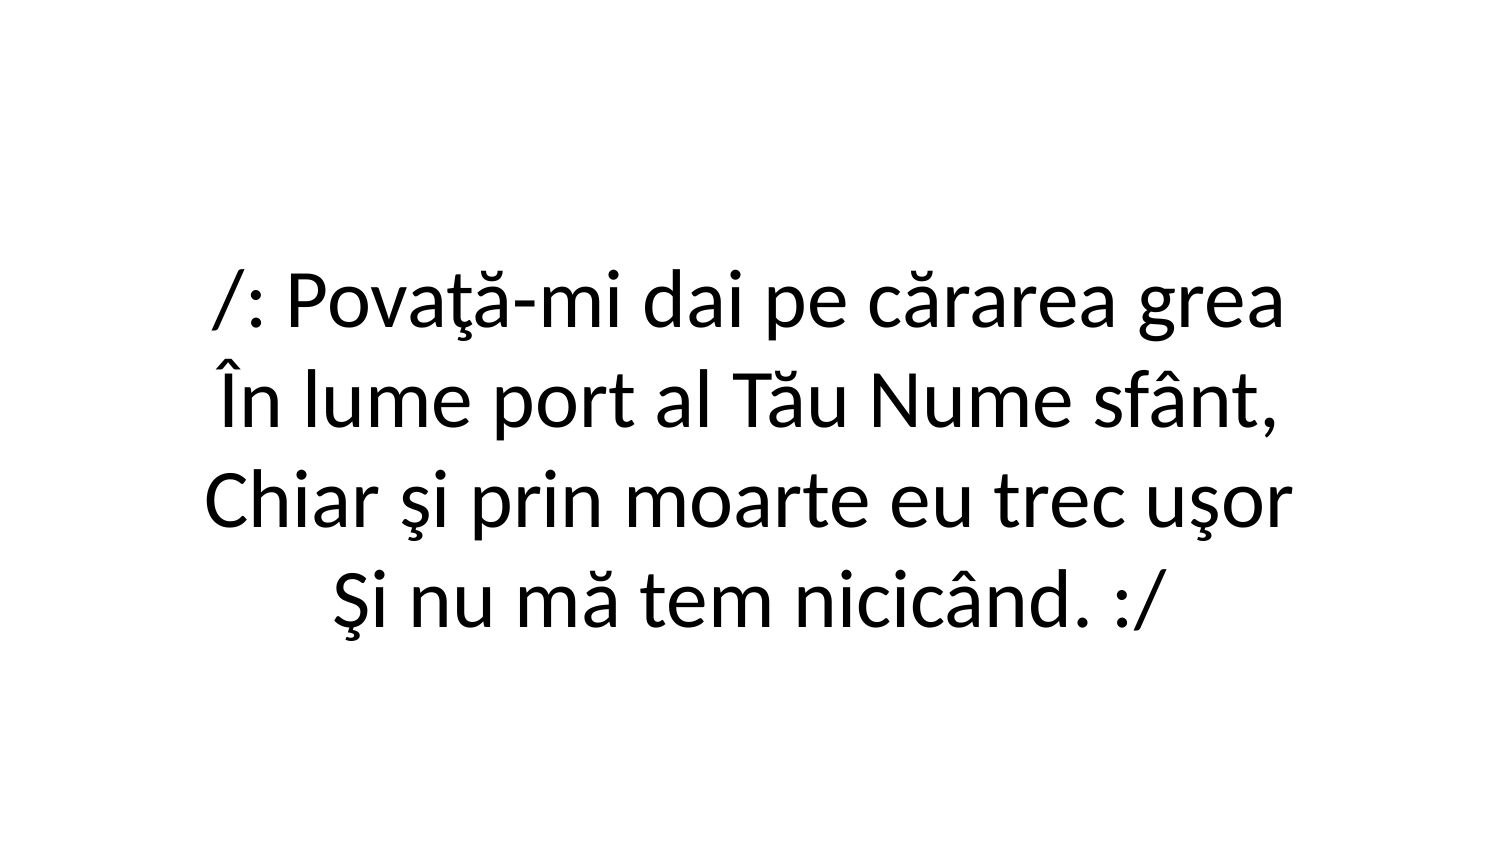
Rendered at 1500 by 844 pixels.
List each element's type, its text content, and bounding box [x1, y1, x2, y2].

text_box /: Povaţă-mi dai pe cărarea grea În lume port al Tău Nume sfânt, Chiar şi prin moarte eu trec uşor Şi nu mă tem nicicând. :/ [189, 192, 1311, 652]
